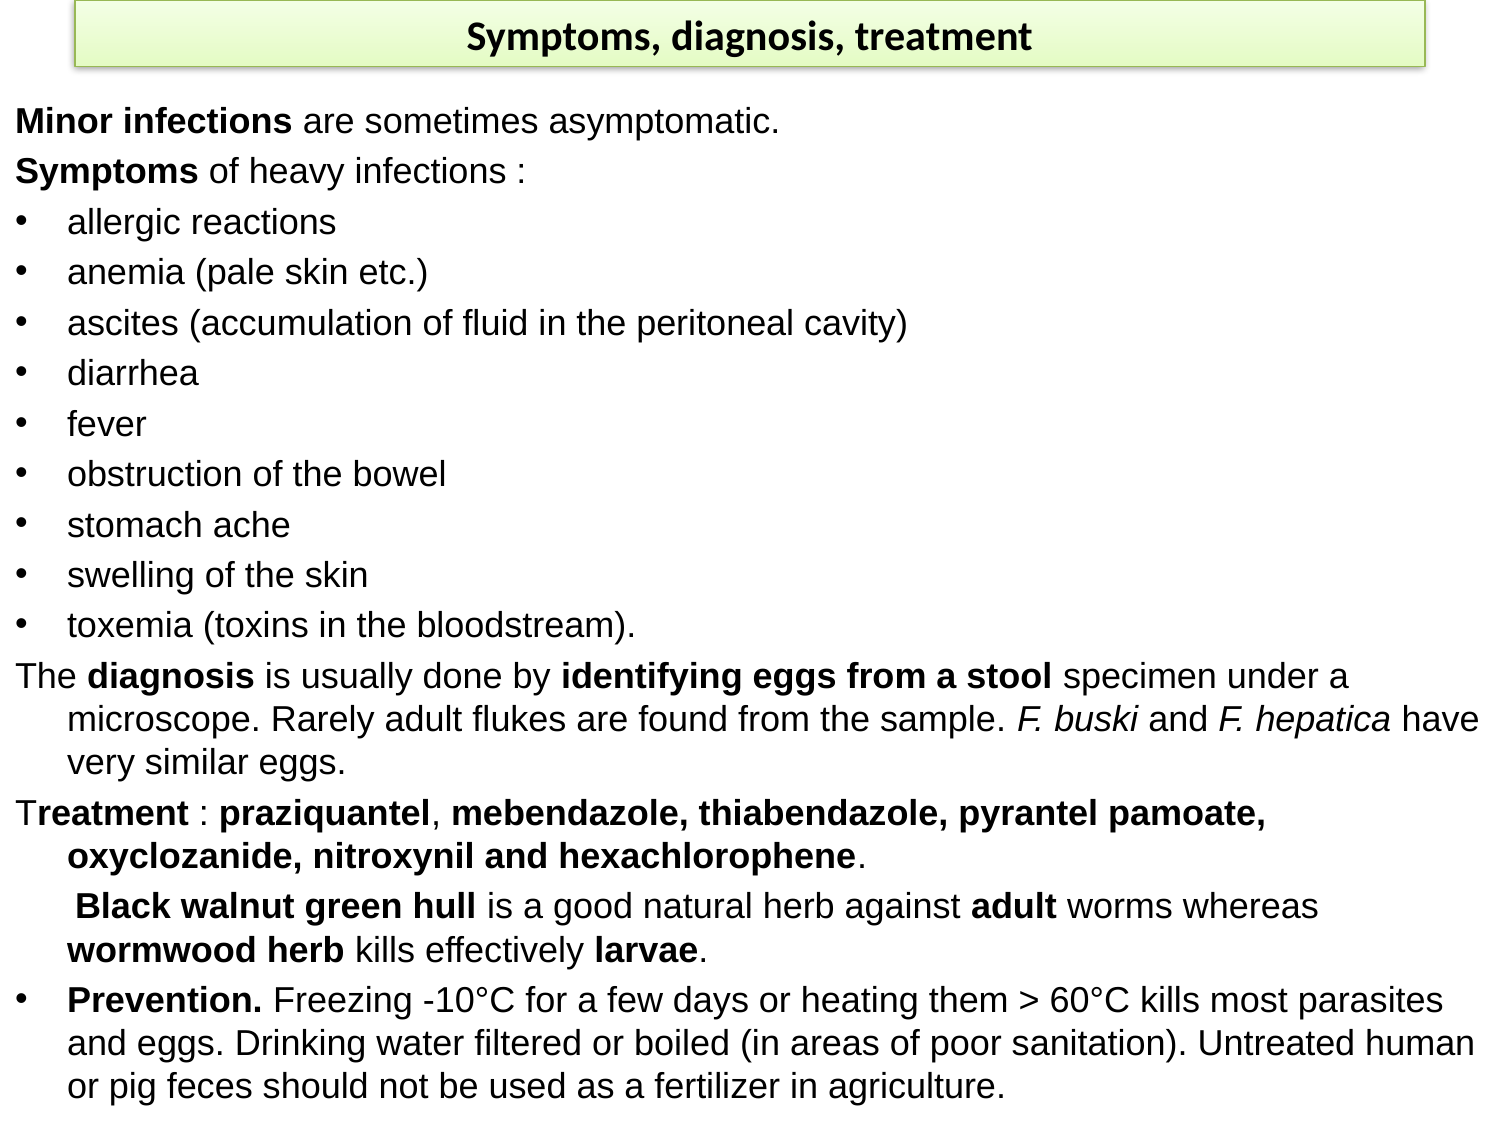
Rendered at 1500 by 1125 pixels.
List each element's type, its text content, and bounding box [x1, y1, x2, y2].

title Symptoms, diagnosis, treatment [74, 0, 1426, 67]
list Minor infections are sometimes asymptomatic. Symptoms of heavy infections : allergic reactions anemia (pale skin etc.) ascites (accumulation of fluid in the peritoneal cavity) diarrhea fever obstruction of the bowel stomach ache swelling of the skin toxemia (toxins in the bloodstream). The diagnosis is usually done by identifying eggs from a stool specimen under a microscope. Rarely adult flukes are found from the sample. F. buski and F. hepatica have very similar eggs. Treatment : praziquantel, mebendazole, thiabendazole, pyrantel pamoate, oxyclozanide, nitroxynil and hexachlorophene. Black walnut green hull is a good natural herb against adult worms whereas wormwood herb kills effectively larvae. Prevention. Freezing -10°C for a few days or heating them > 60°C kills most parasites and eggs. Drinking water filtered or boiled (in areas of poor sanitation). Untreated human or pig feces should not be used as a fertilizer in agriculture. [0, 90, 1500, 1125]
